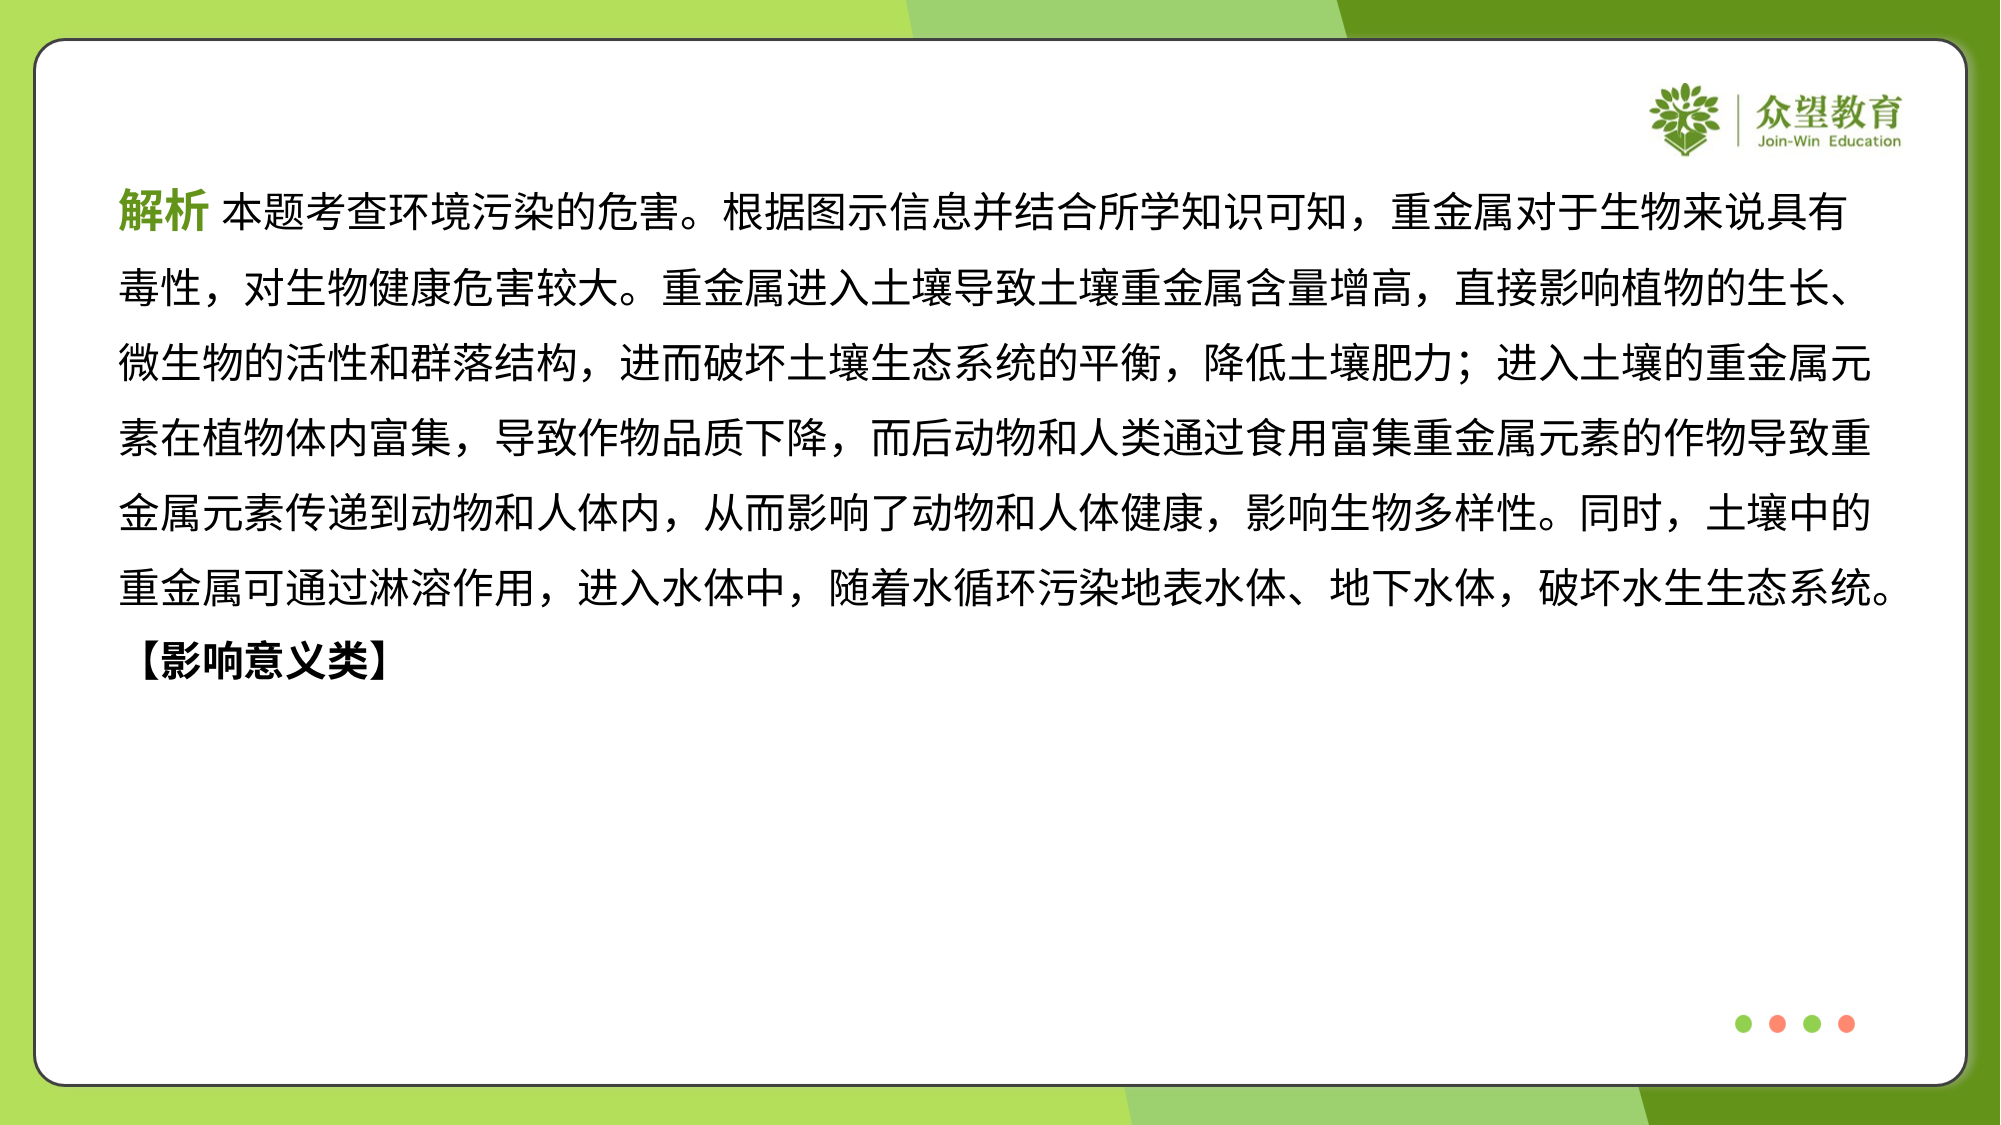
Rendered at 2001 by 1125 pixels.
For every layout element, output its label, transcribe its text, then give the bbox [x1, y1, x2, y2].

picture [0, 0, 2000, 1125]
text_box 解析 本题考查环境污染的危害。根据图示信息并结合所学知识可知，重金属对于生物来说具有 毒性，对生物健康危害较大。重金属进入土壤导致土壤重金属含量增高，直接影响植物的生长、 微生物的活性和群落结构，进而破坏土壤生态系统的平衡，降低土壤肥力；进入土壤的重金属元 素在植物体内富集，导致作物品质下降，而后动物和人类通过食用富集重金属元素的作物导致重 金属元素传递到动物和人体内，从而影响了动物和人体健康，影响生物多样性。同时，土壤中的 重金属可通过淋溶作用，进入水体中，随着水循环污染地表水体、地下水体，破坏水生生态系统。 【影响意义类】 [118, 159, 1883, 677]
